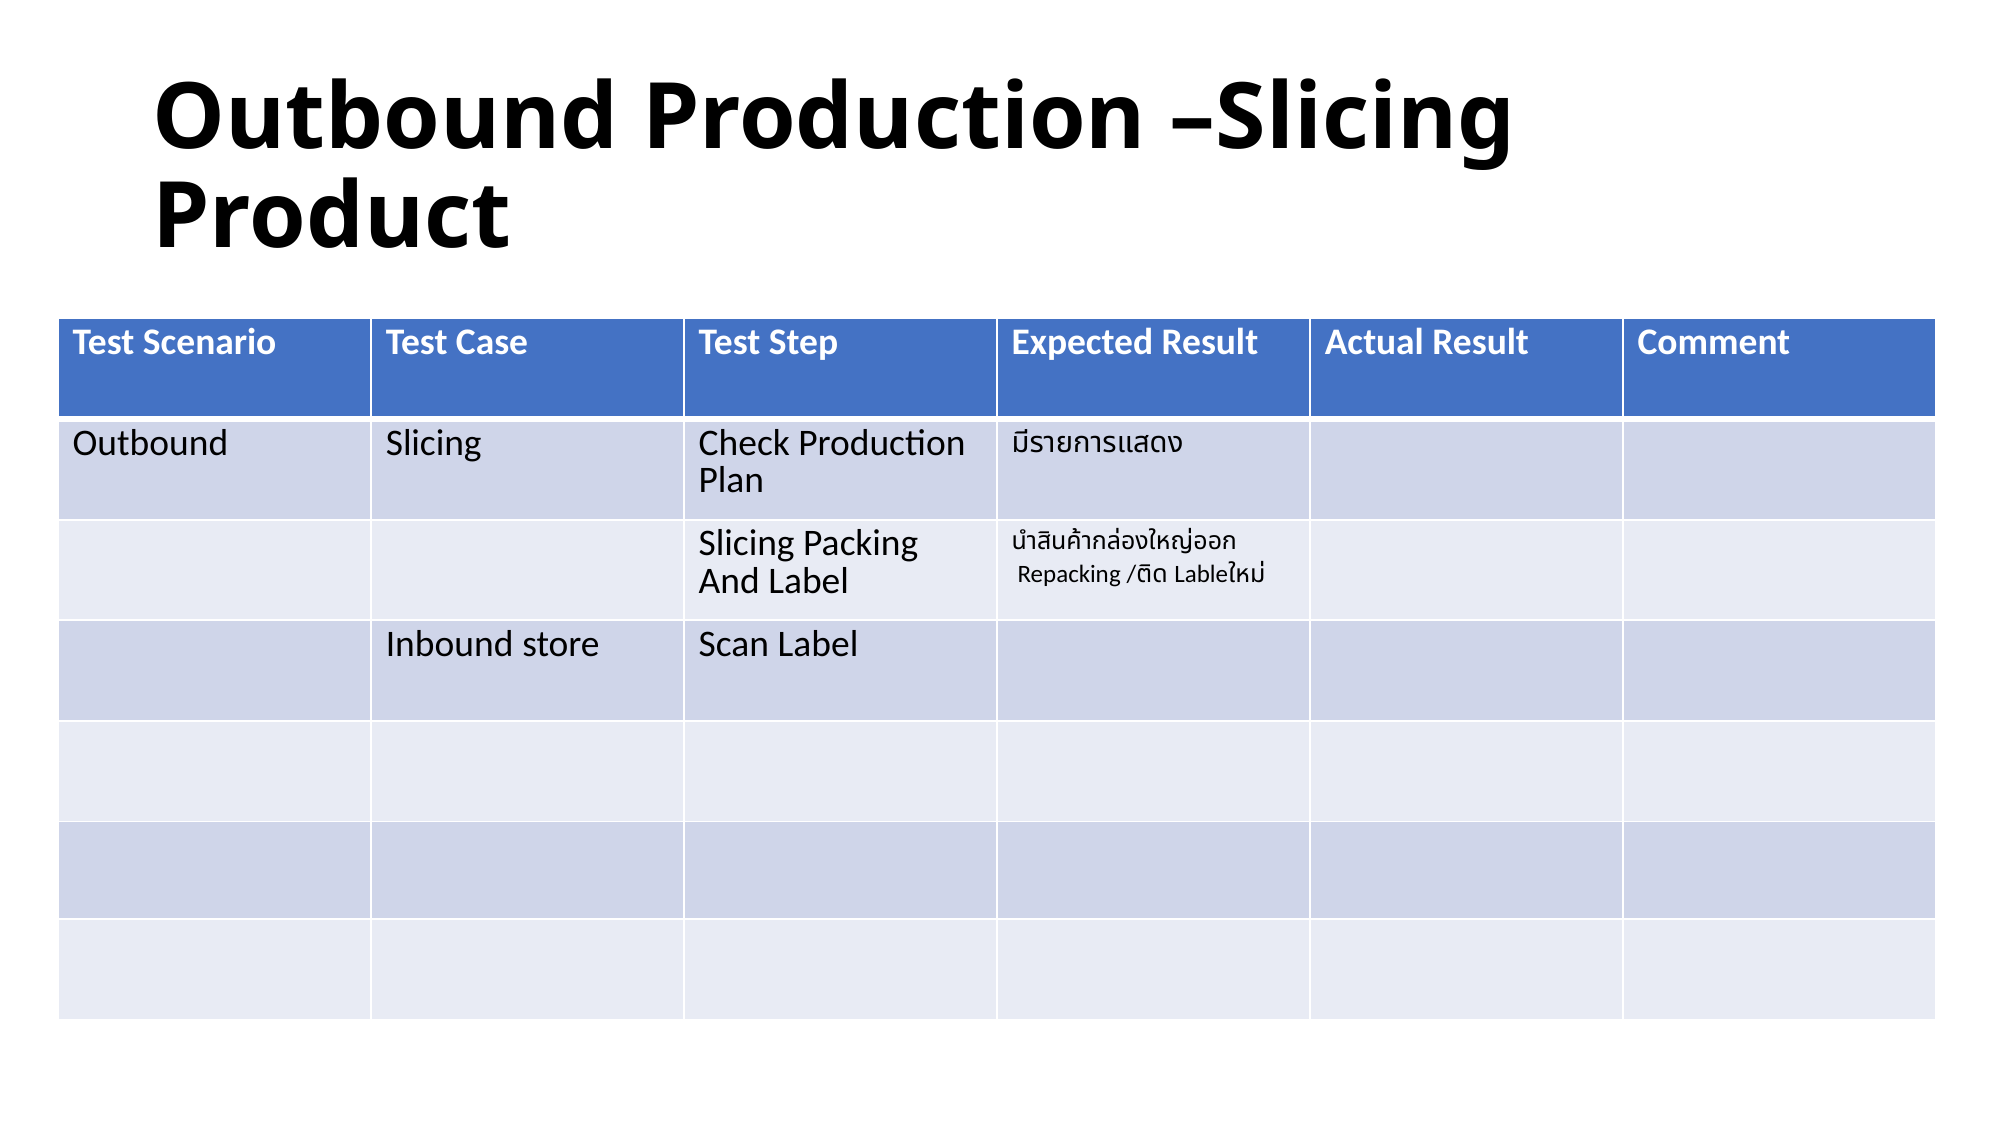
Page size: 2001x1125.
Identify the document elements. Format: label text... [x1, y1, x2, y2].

table_cell [998, 621, 1309, 720]
table_cell [1624, 822, 1935, 918]
table_cell [1311, 920, 1622, 1019]
table_cell [998, 822, 1309, 918]
table_cell [685, 822, 996, 918]
table_cell [998, 920, 1309, 1019]
table_cell นำสินค้ากล่องใหญ่ออก Repacking /ติด Lableใหม่ [998, 521, 1309, 619]
table_cell [372, 722, 683, 821]
table_cell [59, 521, 370, 619]
table_cell [59, 920, 370, 1019]
table_header Actual Result [1311, 319, 1622, 416]
table_cell [685, 722, 996, 821]
table_cell Outbound [59, 422, 370, 519]
table_cell Inbound store [372, 621, 683, 720]
table_cell [1624, 621, 1935, 720]
table_cell Check Production Plan [685, 422, 996, 519]
table_header Test Step [685, 319, 996, 416]
title Outbound Production –Slicing Product [137, 59, 1863, 278]
table_cell [1311, 621, 1622, 720]
table_cell Scan Label [685, 621, 996, 720]
table_cell [372, 920, 683, 1019]
table_cell [1624, 521, 1935, 619]
table_cell [1624, 422, 1935, 519]
table_cell [685, 920, 996, 1019]
table_cell [1311, 822, 1622, 918]
table_cell [1624, 722, 1935, 821]
table_cell Slicing [372, 422, 683, 519]
table_cell [372, 521, 683, 619]
table_cell [59, 822, 370, 918]
table_header Test Scenario [59, 319, 370, 416]
table_header Comment [1624, 319, 1935, 416]
table_cell [59, 722, 370, 821]
table_cell Slicing Packing And Label [685, 521, 996, 619]
table_cell [1311, 722, 1622, 821]
table_header Test Case [372, 319, 683, 416]
table_cell [59, 621, 370, 720]
table_cell [1311, 422, 1622, 519]
table_header Expected Result [998, 319, 1309, 416]
table_cell มีรายการแสดง [998, 422, 1309, 519]
table_cell [372, 822, 683, 918]
table_cell [1624, 920, 1935, 1019]
table_cell [1311, 521, 1622, 619]
table_cell [998, 722, 1309, 821]
